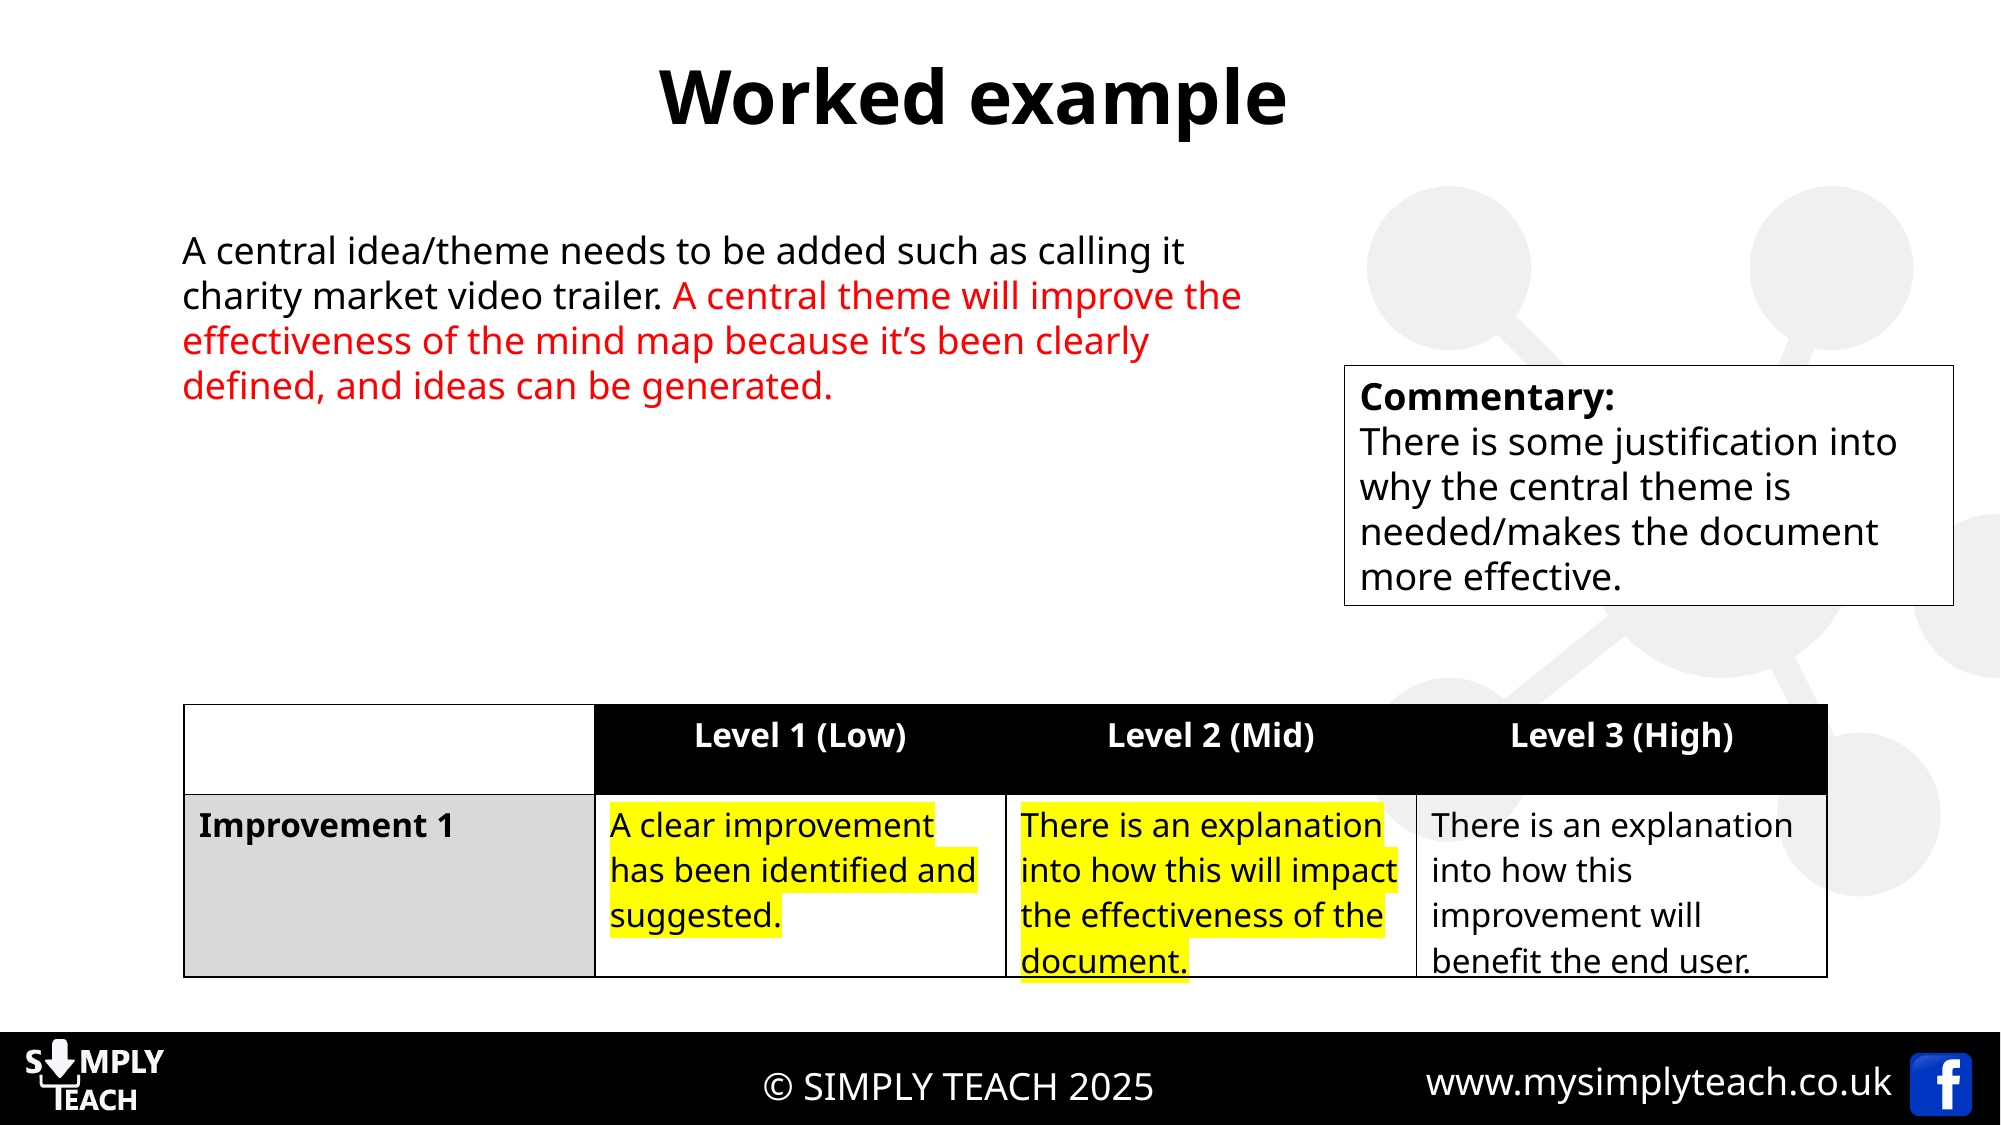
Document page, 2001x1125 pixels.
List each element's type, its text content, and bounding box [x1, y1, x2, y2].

table_header [185, 705, 594, 794]
table_cell There is an explanation into how this will impact the effectiveness of the document. [1007, 795, 1416, 976]
table_header Level 3 (High) [1417, 705, 1826, 794]
picture [1907, 1050, 1975, 1119]
table_header Level 2 (Mid) [1007, 705, 1416, 794]
text_box A central idea/theme needs to be added such as calling it charity market video trailer. A central theme will improve the effectiveness of the mind map because it’s been clearly defined, and ideas can be generated. [167, 219, 1319, 415]
table_cell Improvement 1 [185, 795, 594, 976]
table_header Level 1 (Low) [596, 705, 1005, 794]
text_box Commentary: There is some justification into why the central theme is needed/makes the document more effective. [1344, 365, 1954, 606]
table_cell A clear improvement has been identified and suggested. [596, 795, 1005, 976]
picture [15, 1033, 182, 1122]
table_cell There is an explanation into how this improvement will benefit the end user. [1417, 795, 1826, 976]
text_box Worked example [184, 42, 1765, 147]
